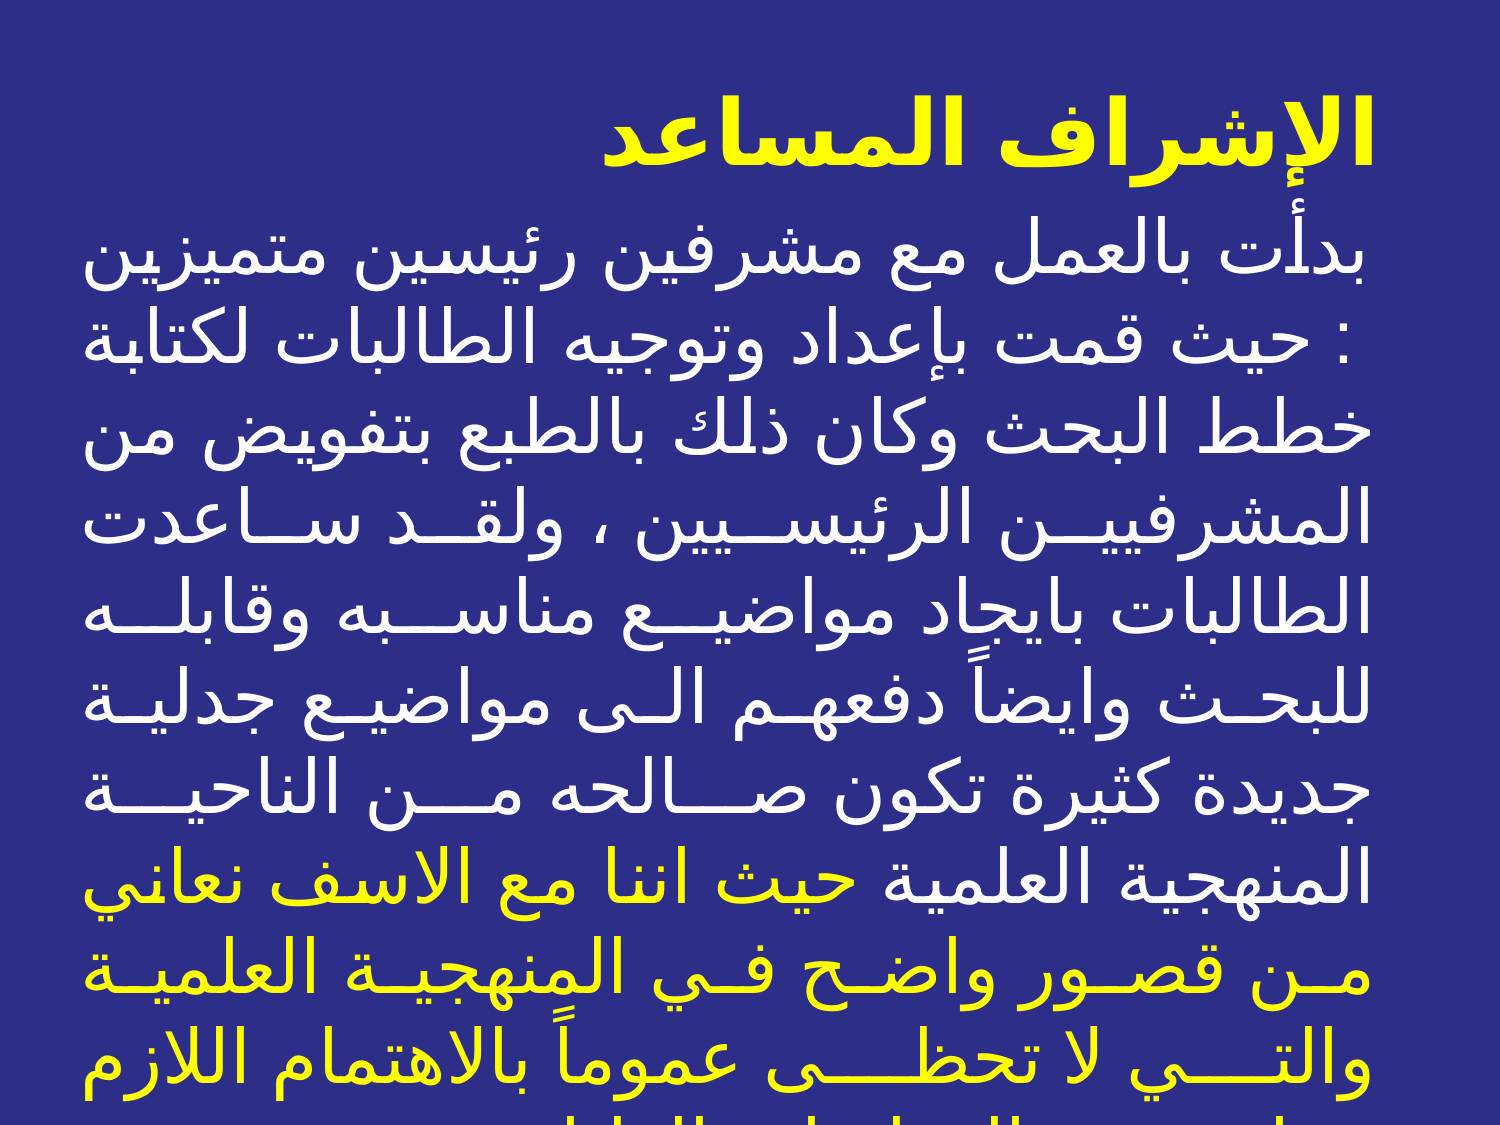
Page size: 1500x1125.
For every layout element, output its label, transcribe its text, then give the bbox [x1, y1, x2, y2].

list الإشراف المساعد بدأت بالعمل مع مشرفين رئيسين متميزين : حيث قمت بإعداد وتوجيه الطالبات لكتابة خطط البحث وكان ذلك بالطبع بتفويض من المشرفيين الرئيسيين ، ولقد ساعدت الطالبات بايجاد مواضيع مناسبه وقابله للبحث وايضاً دفعهم الى مواضيع جدلية جديدة كثيرة تكون صالحه من الناحية المنهجية العلمية حيث اننا مع الاسف نعاني من قصور واضح في المنهجية العلمية والتي لا تحظى عموماً بالاهتمام اللازم وخاصه في الدراسات العليا. [64, 66, 1448, 1048]
